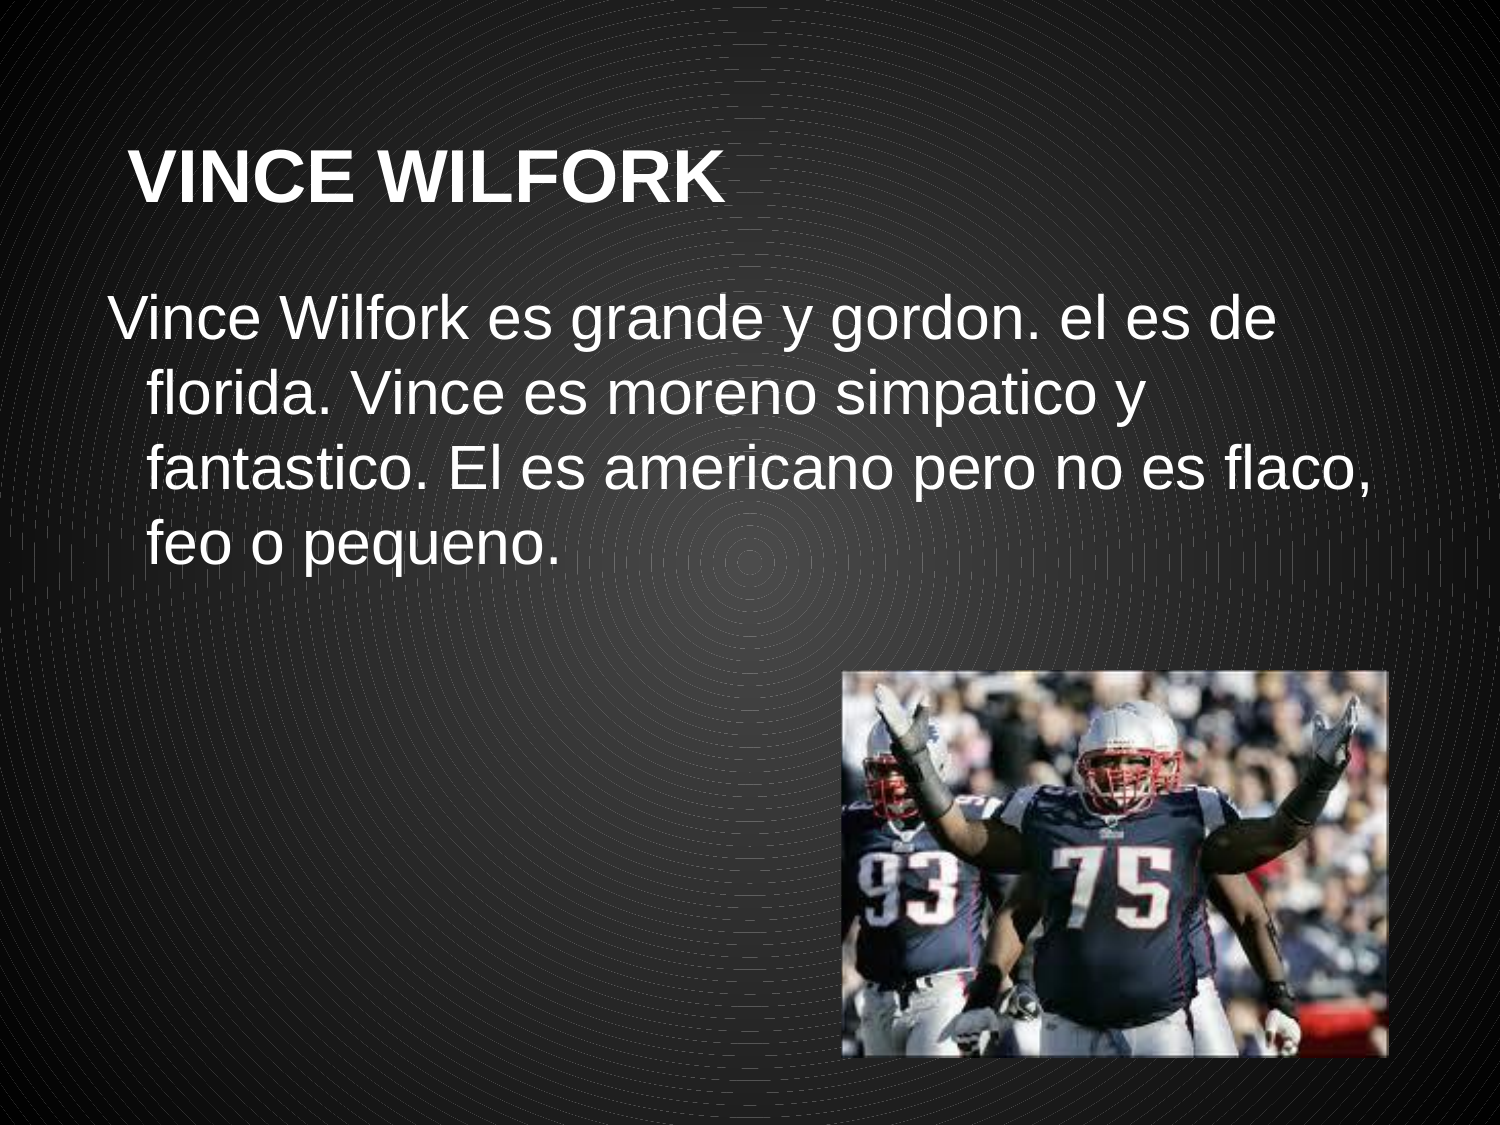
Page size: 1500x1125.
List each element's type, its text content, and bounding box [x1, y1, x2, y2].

title VINCE WILFORK [75, 14, 1425, 233]
text_box [841, 670, 1389, 1058]
list Vince Wilfork es grande y gordon. el es de florida. Vince es moreno simpatico y fantastico. El es americano pero no es flaco, feo o pequeno. [75, 262, 1425, 931]
